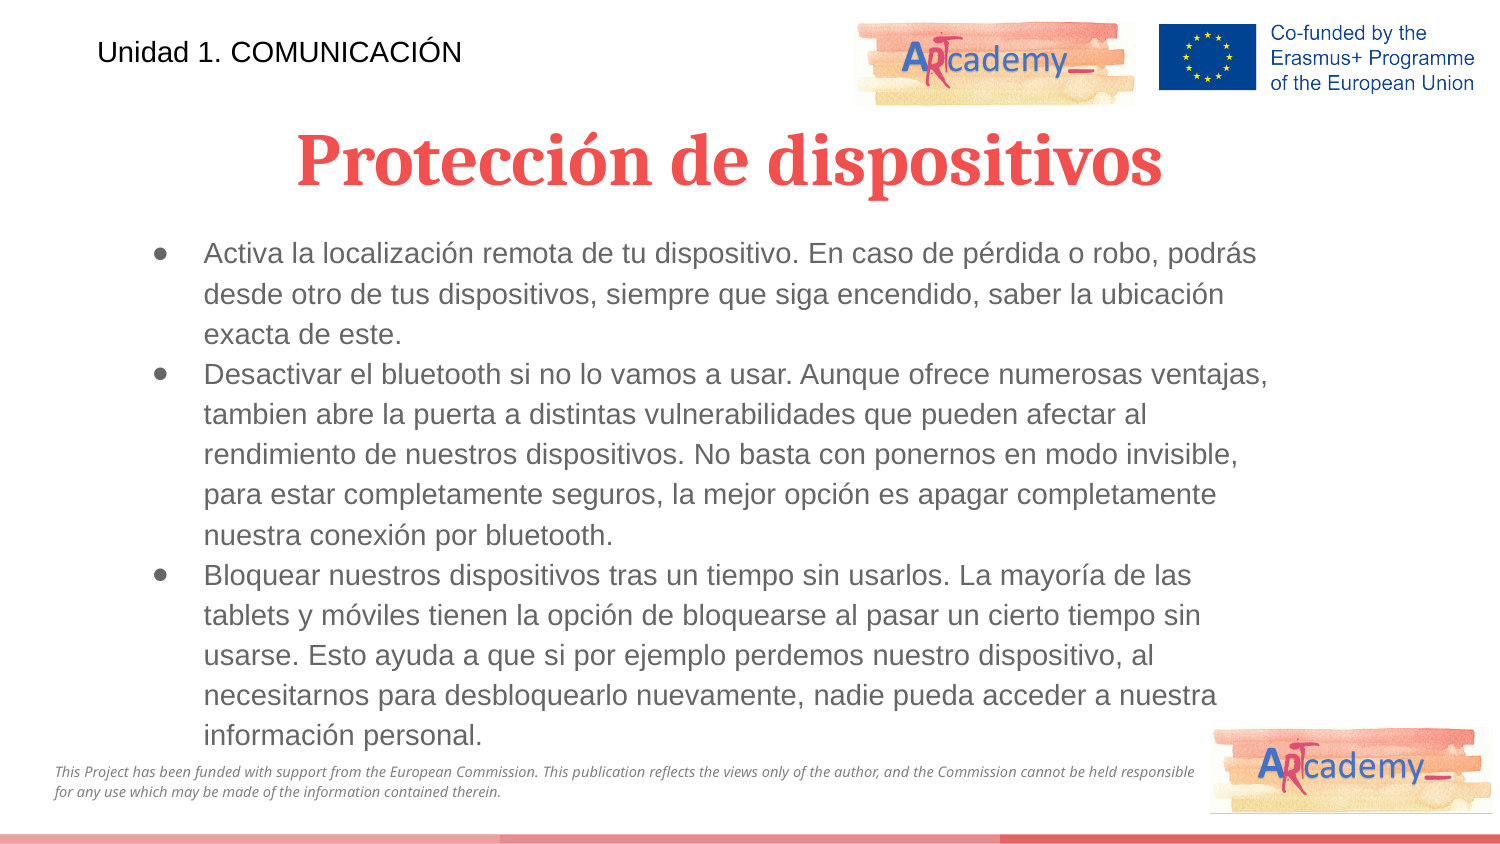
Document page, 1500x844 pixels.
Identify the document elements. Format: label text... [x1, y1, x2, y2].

title Protección de dispositivos [145, 8, 1317, 216]
picture [1158, 24, 1474, 94]
text_box This Project has been funded with support from the European Commission. This publication reflects the views only of the author, and the Commission cannot be held responsible for any use which may be made of the information contained therein. [39, 754, 1205, 799]
picture [854, 2, 1137, 138]
list Activa la localización remota de tu dispositivo. En caso de pérdida o robo, podrás desde otro de tus dispositivos, siempre que siga encendido, saber la ubicación exacta de este. Desactivar el bluetooth si no lo vamos a usar. Aunque ofrece numerosas ventajas, tambien abre la puerta a distintas vulnerabilidades que pueden afectar al rendimiento de nuestros dispositivos. No basta con ponernos en modo invisible, para estar completamente seguros, la mejor opción es apagar completamente nuestra conexión por bluetooth. Bloquear nuestros dispositivos tras un tiempo sin usarlos. La mayoría de las tablets y móviles tienen la opción de bloquearse al pasar un cierto tiempo sin usarse. Esto ayuda a que si por ejemplo perdemos nuestro dispositivo, al necesitarnos para desbloquearlo nuevamente, nadie pueda acceder a nuestra información personal. [113, 214, 1301, 614]
picture [1210, 709, 1493, 844]
text_box Unidad 1. COMUNICACIÓN [82, 26, 562, 76]
